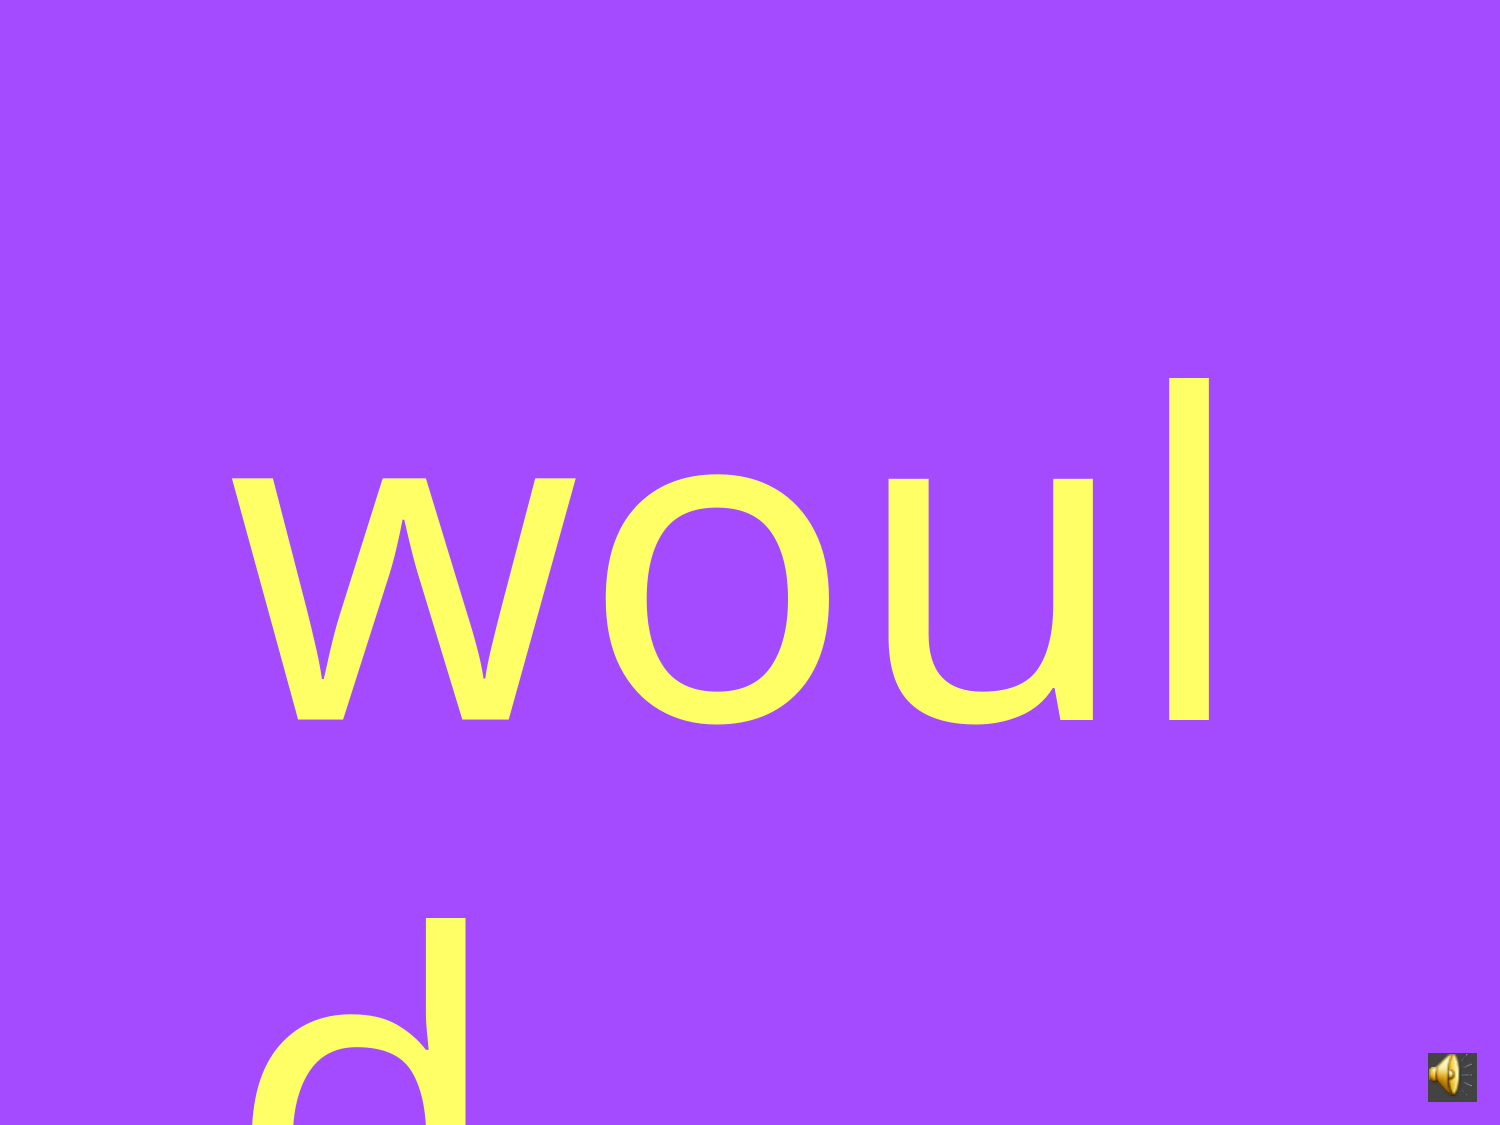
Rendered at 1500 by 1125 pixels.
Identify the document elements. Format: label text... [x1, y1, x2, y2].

picture [1427, 1052, 1478, 1103]
subtitle would [212, 262, 1450, 763]
